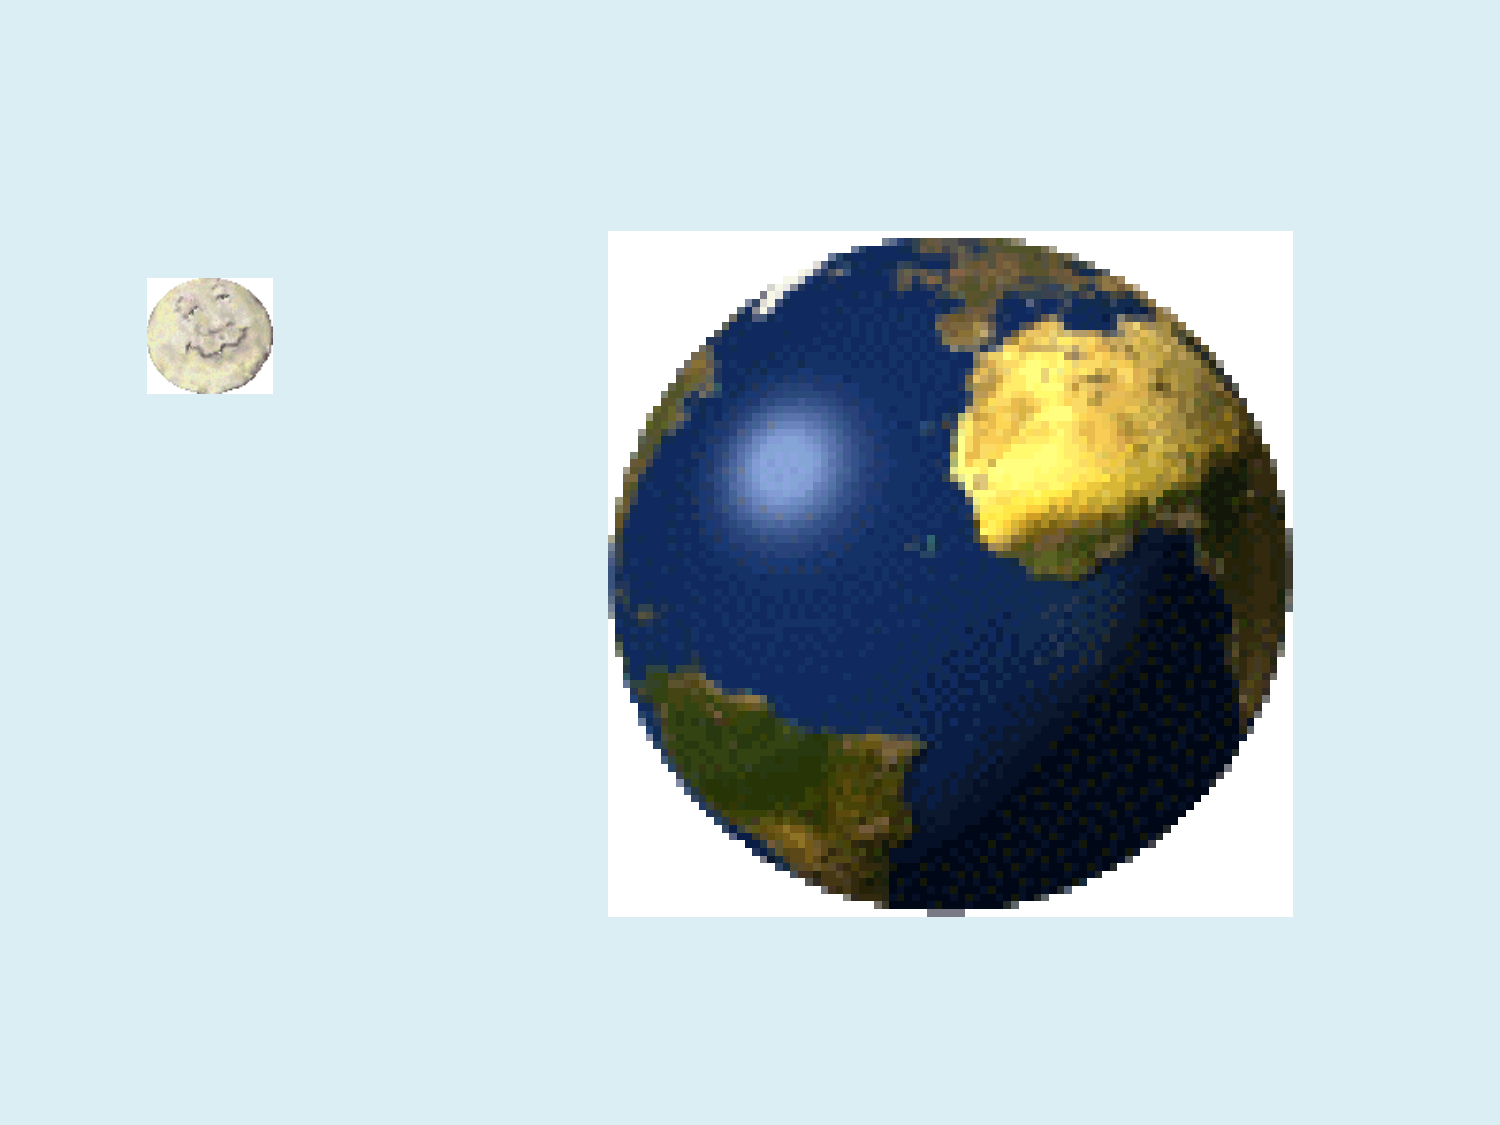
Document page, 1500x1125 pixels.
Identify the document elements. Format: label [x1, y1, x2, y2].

picture [607, 231, 1293, 917]
picture [147, 278, 273, 394]
